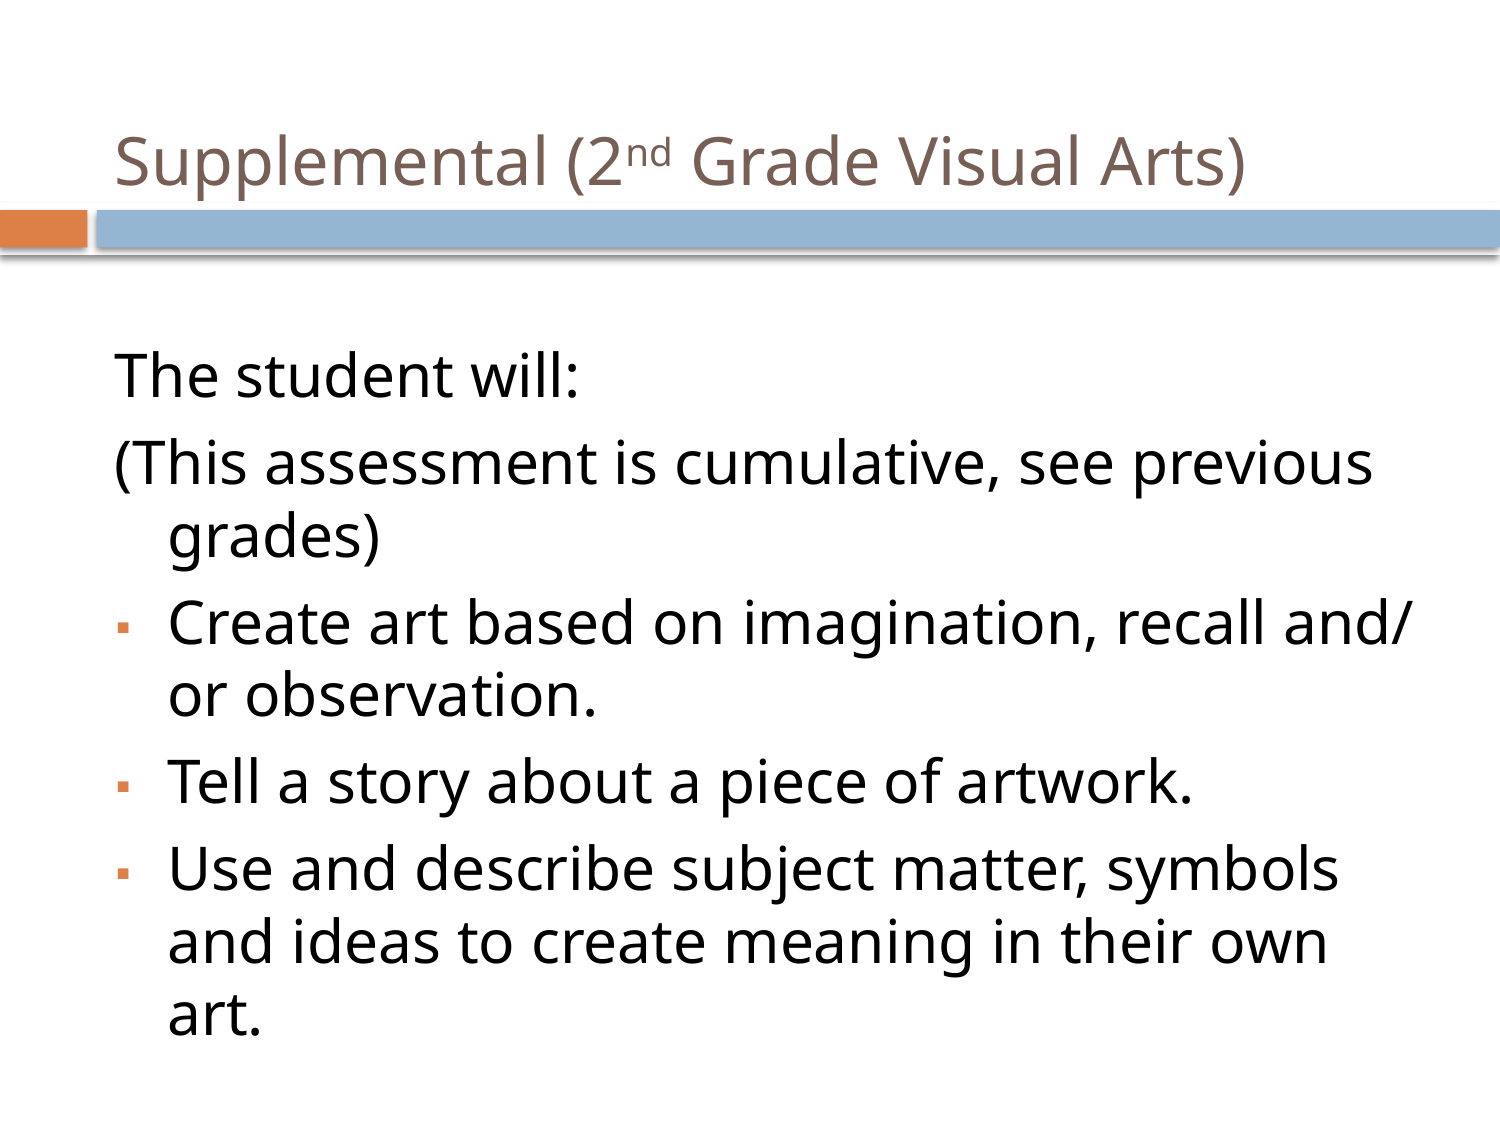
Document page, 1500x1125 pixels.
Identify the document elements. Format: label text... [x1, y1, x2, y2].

list The student will: (This assessment is cumulative, see previous grades) Create art based on imagination, recall and/ or observation. Tell a story about a piece of artwork. Use and describe subject matter, symbols and ideas to create meaning in their own art. [99, 295, 1438, 1056]
title Supplemental (2nd Grade Visual Arts) [99, 70, 1438, 295]
